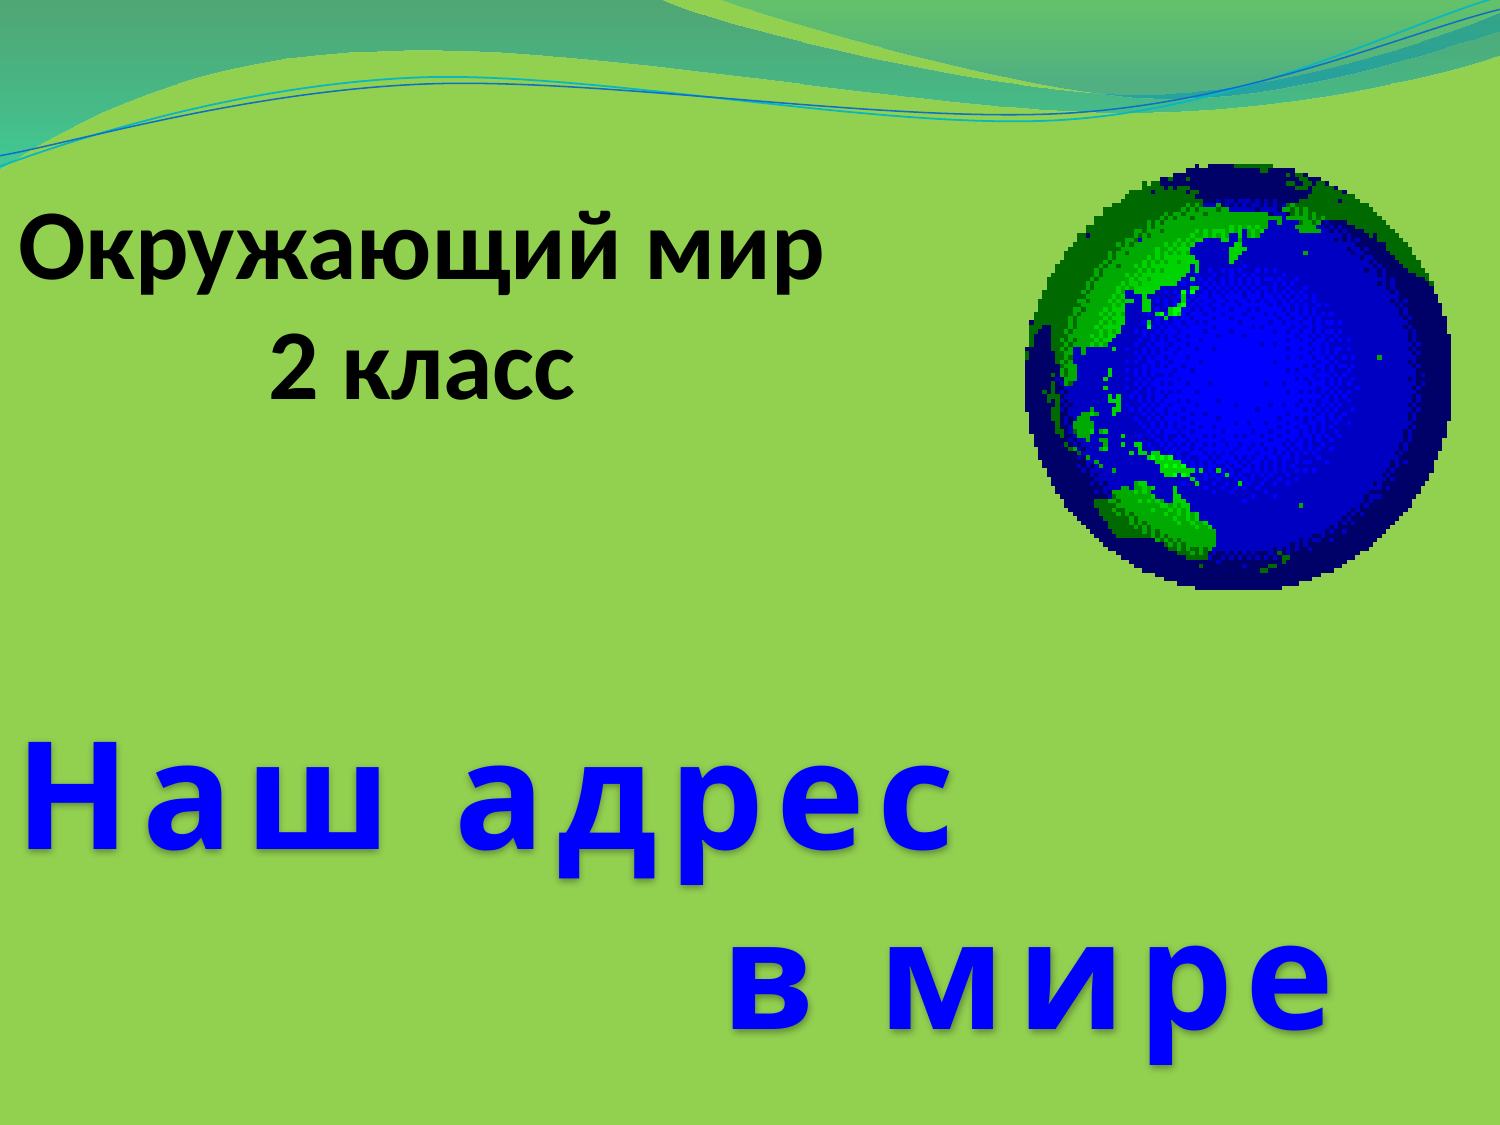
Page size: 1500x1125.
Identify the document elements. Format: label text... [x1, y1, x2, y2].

picture [1021, 160, 1456, 595]
text_box Окружающий мир 2 класс [0, 172, 845, 473]
text_box Наш адрес в мире [0, 692, 1500, 960]
